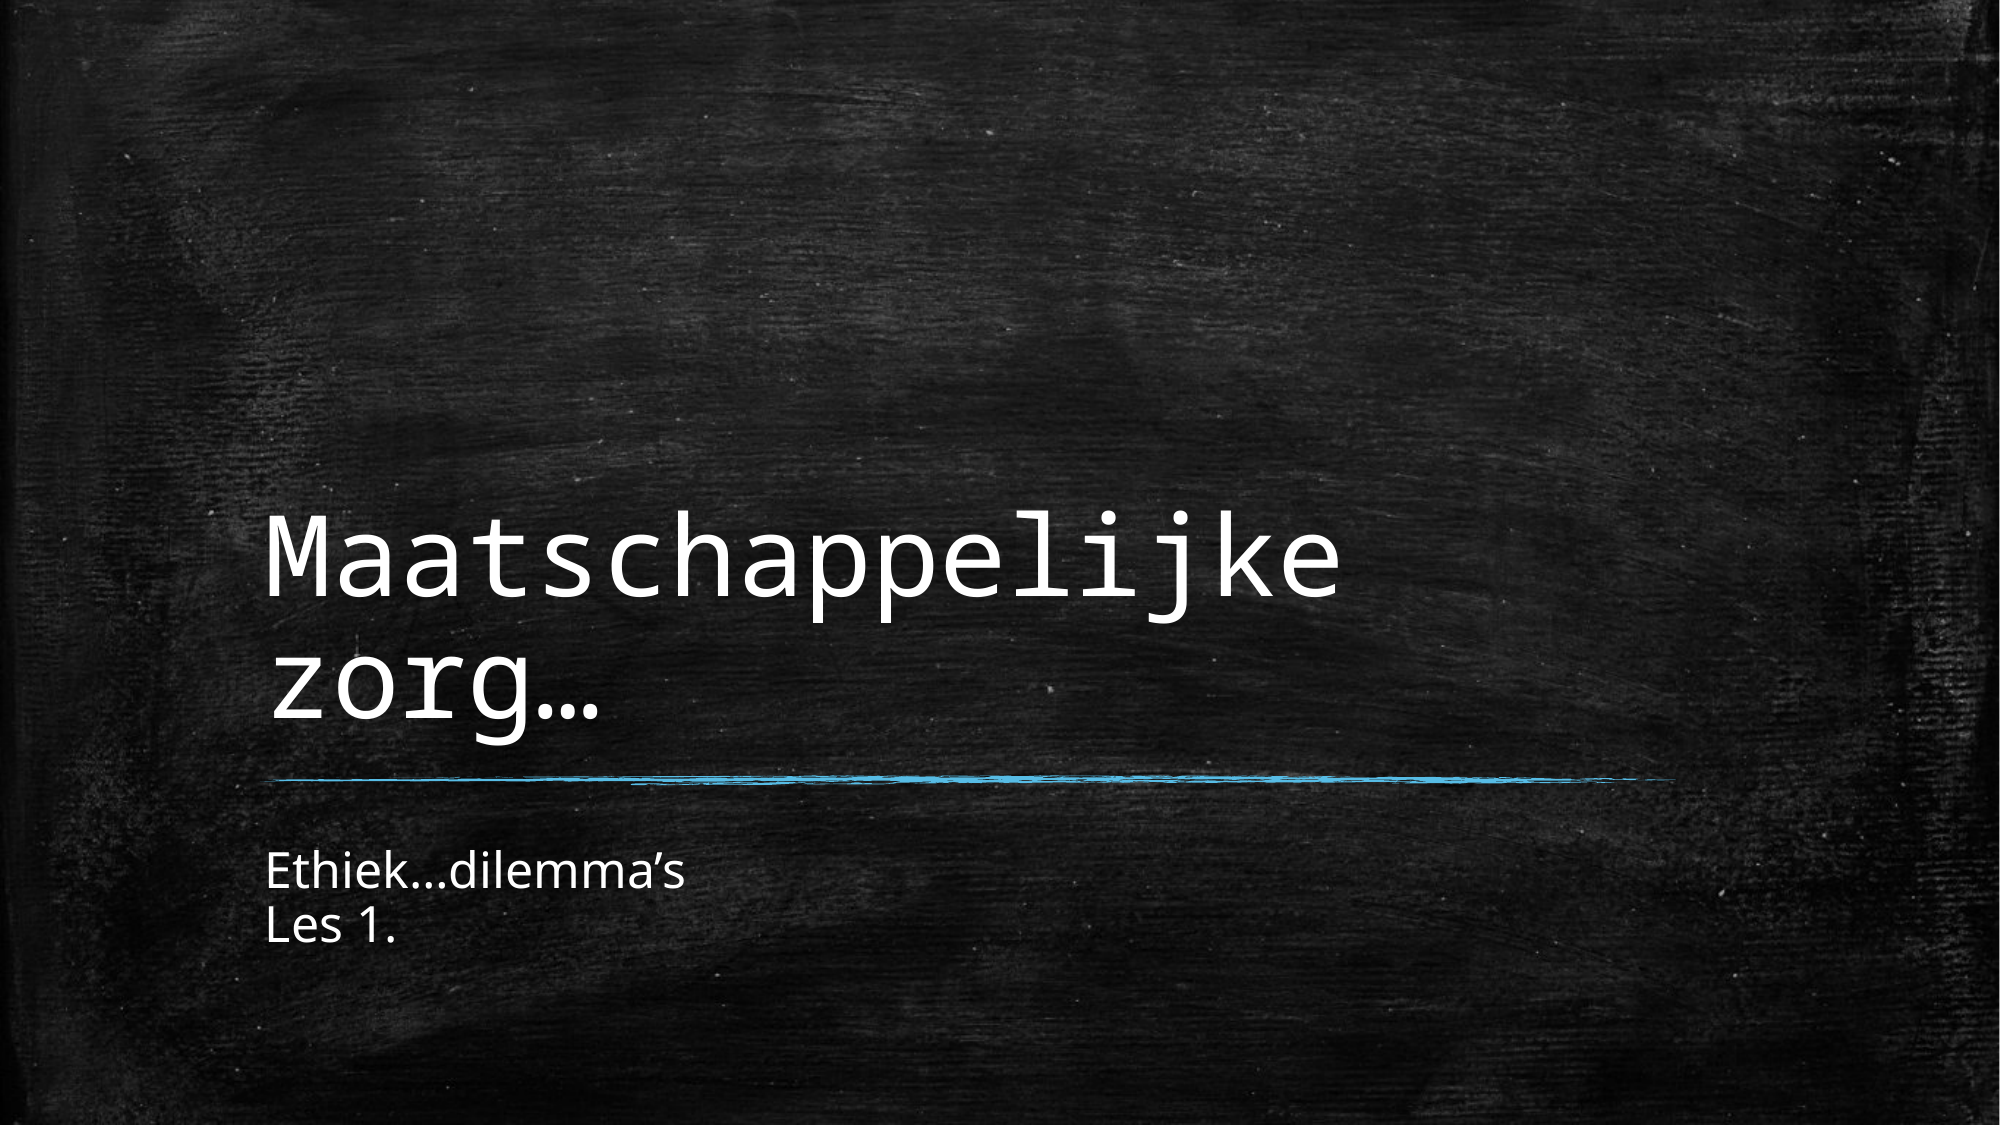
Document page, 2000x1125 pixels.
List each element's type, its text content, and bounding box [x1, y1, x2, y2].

subtitle Ethiek…dilemma’s Les 1. [249, 837, 1750, 1013]
title Maatschappelijke zorg… [249, 312, 1750, 750]
